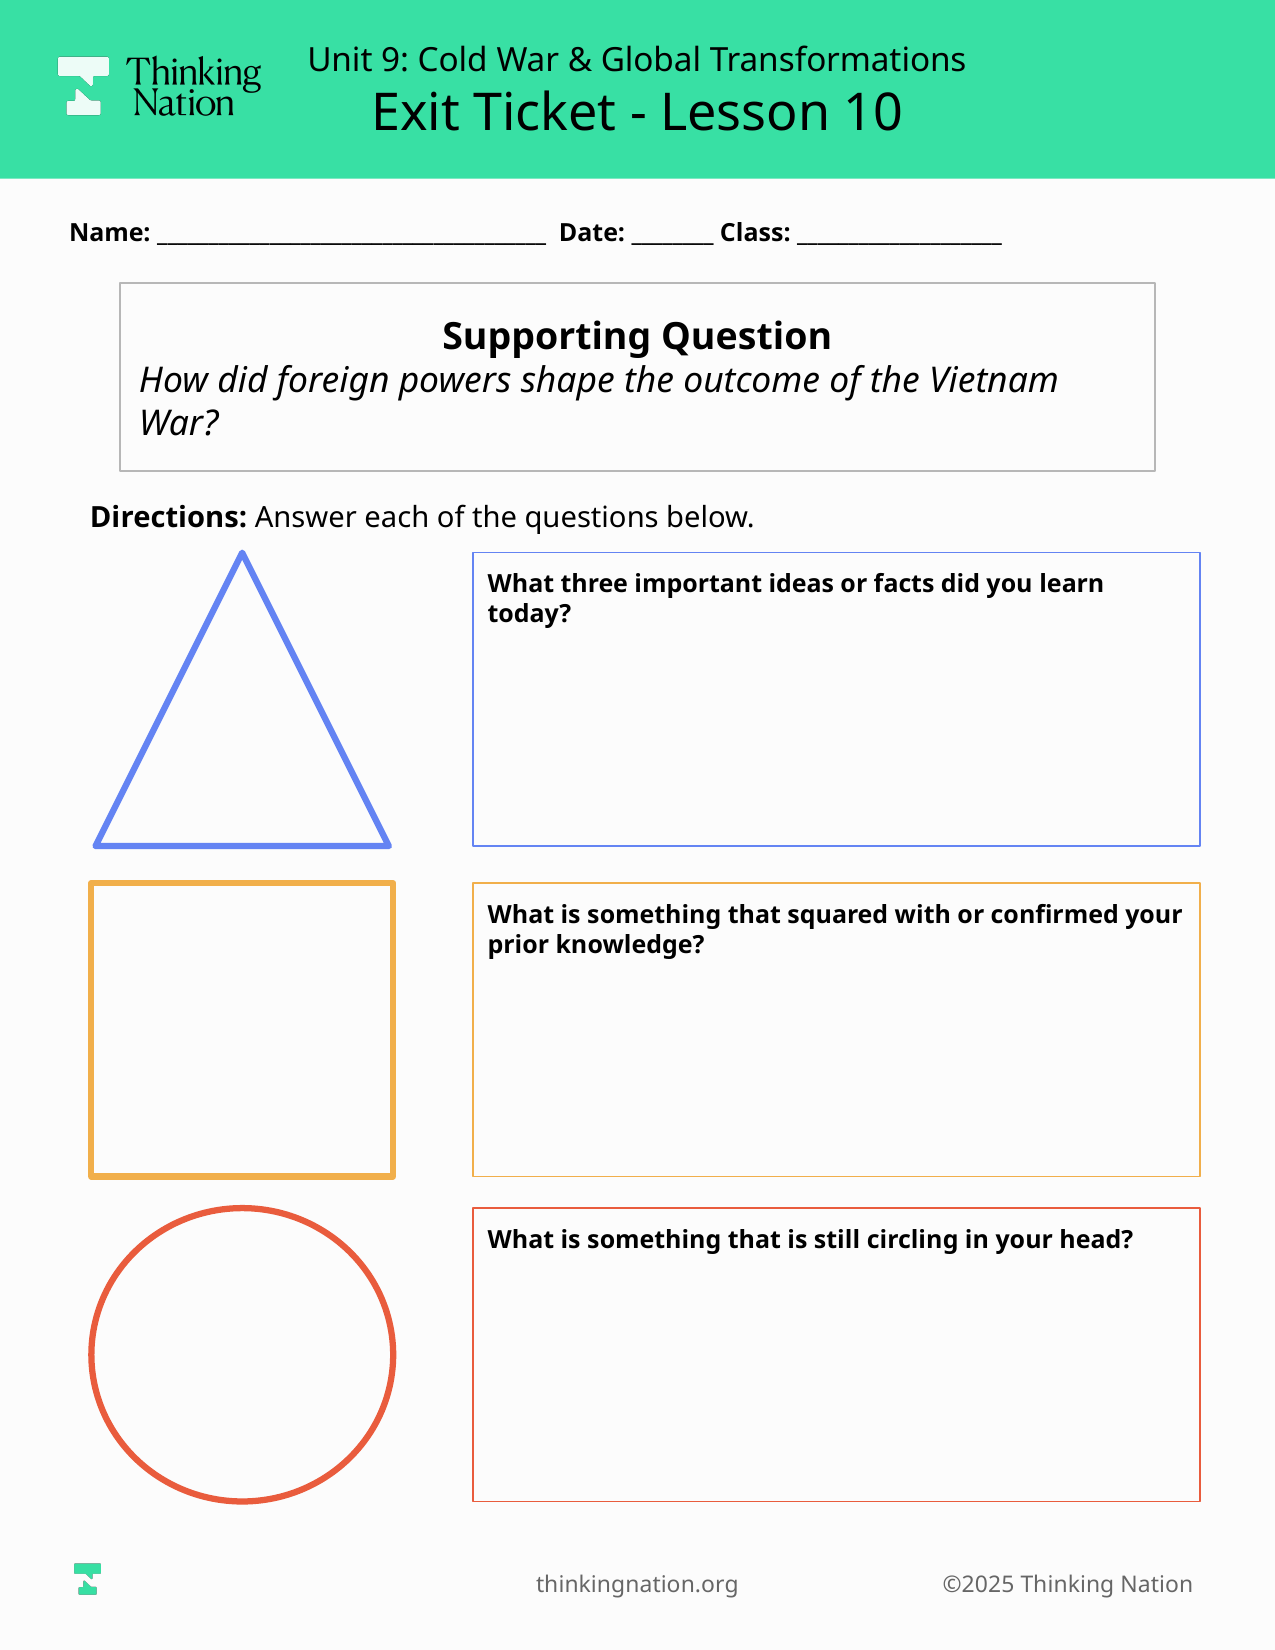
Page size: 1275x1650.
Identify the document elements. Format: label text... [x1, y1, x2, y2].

text_box ©2025 Thinking Nation [907, 1553, 1210, 1605]
picture [65, 1557, 109, 1601]
text_box thinkingnation.org [486, 1553, 789, 1605]
text_box Directions: Answer each of the questions below. [74, 483, 1201, 548]
text_box [91, 1208, 394, 1502]
text_box What is something that squared with or confirmed your prior knowledge? [472, 883, 1201, 1177]
picture [35, 37, 268, 135]
text_box What is something that is still circling in your head? [472, 1208, 1201, 1502]
text_box Name: ______________________________________ Date: ________ Class: ____________________ [54, 201, 1221, 262]
text_box Supporting Question How did foreign powers shape the outcome of the Vietnam War? [119, 282, 1156, 472]
text_box What three important ideas or facts did you learn today? [472, 552, 1201, 847]
text_box [95, 552, 389, 847]
text_box Unit 9: Cold War & Global Transformations Exit Ticket - Lesson 10 [0, 0, 1275, 179]
text_box [91, 883, 394, 1177]
